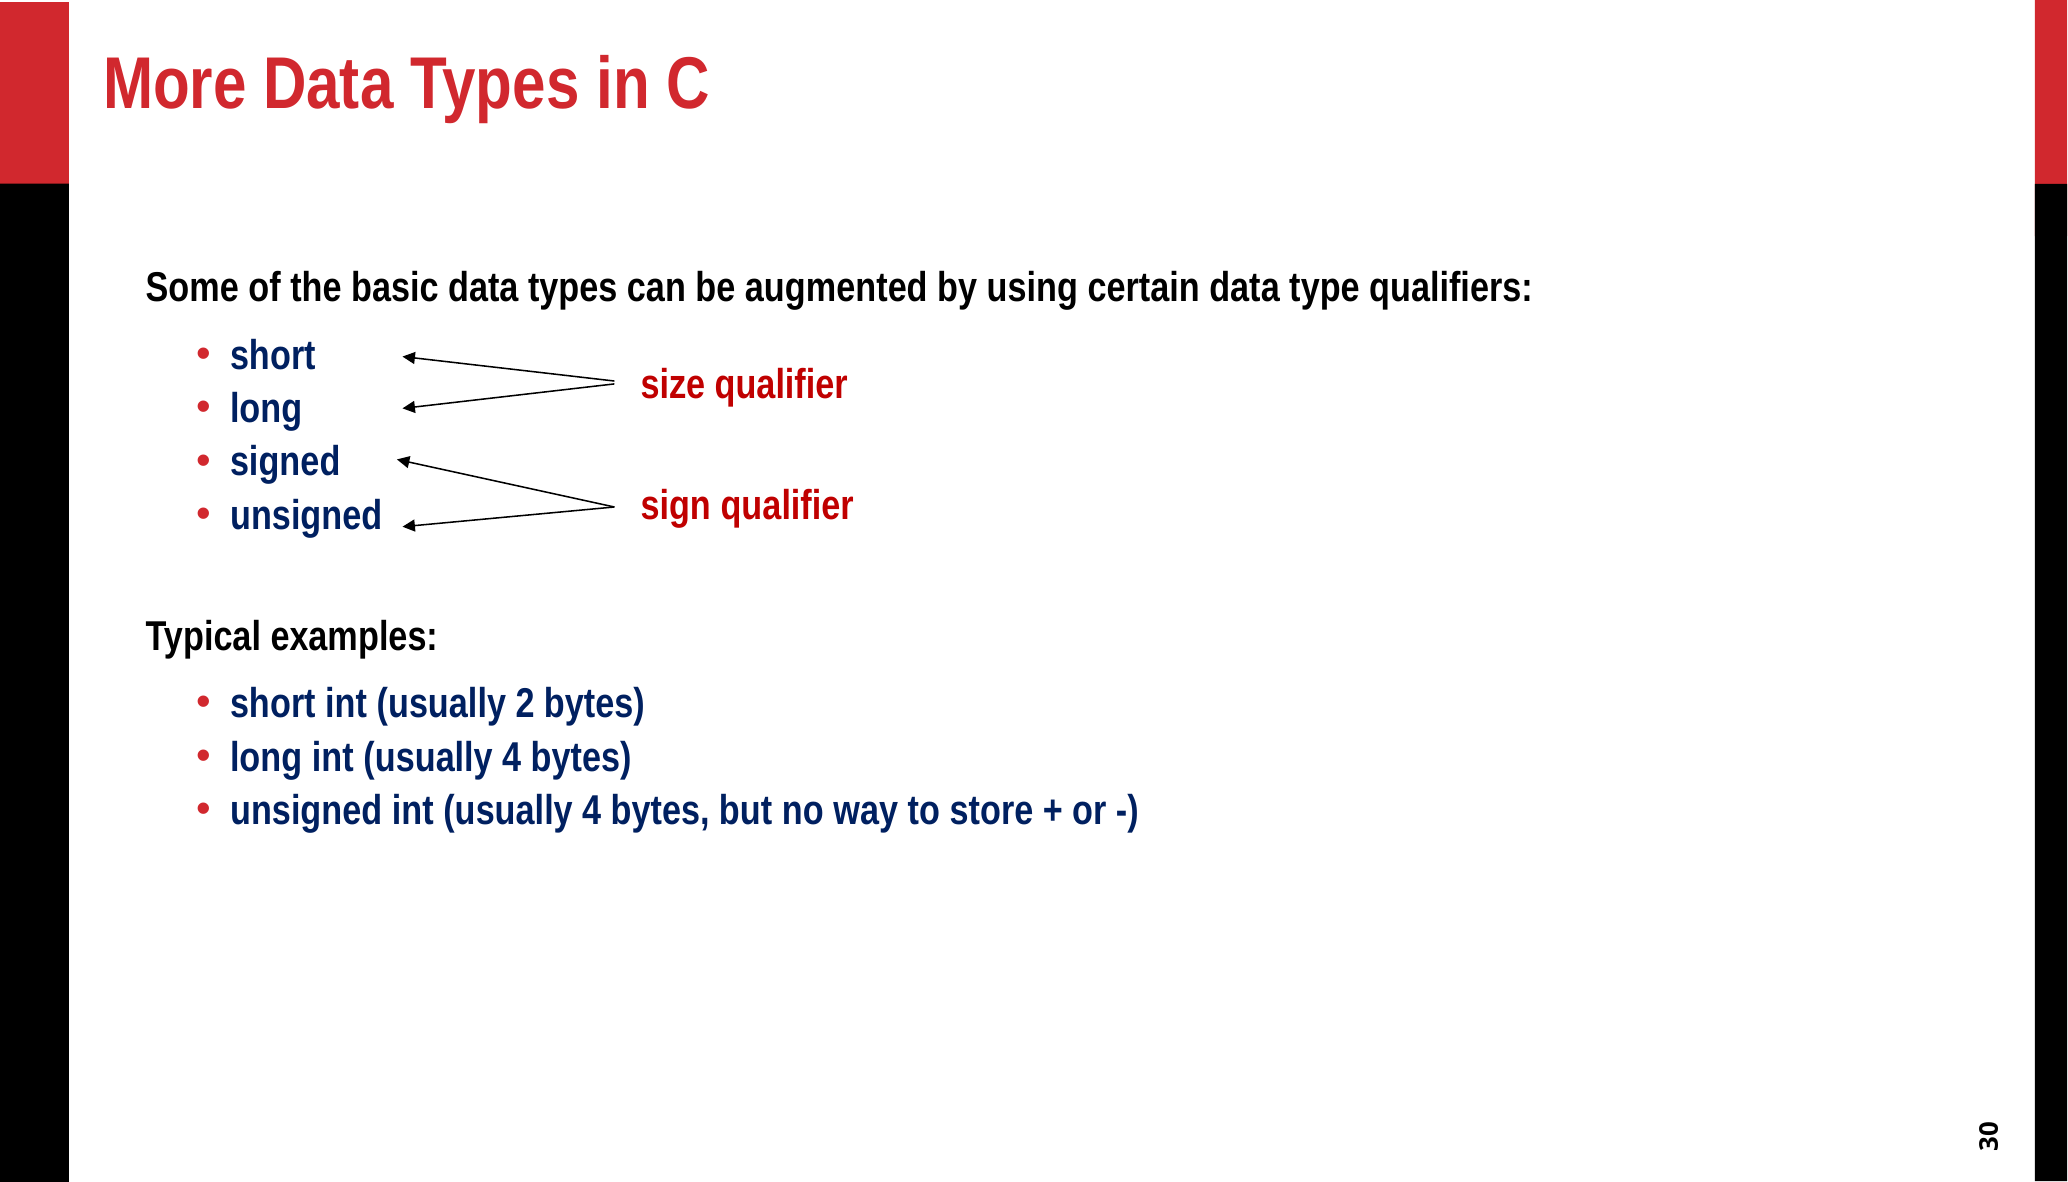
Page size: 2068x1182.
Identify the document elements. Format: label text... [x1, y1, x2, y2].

text_box size qualifier [640, 356, 1206, 407]
text_box sign qualifier [640, 477, 1206, 528]
title More Data Types in C [86, 26, 2016, 132]
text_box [402, 356, 615, 382]
list Some of the basic data types can be augmented by using certain data type qualifiers: short long signed unsigned Typical examples: short int (usually 2 bytes) long int (usually 4 bytes) unsigned int (usually 4 bytes, but no way to store + or -) [128, 257, 1558, 1067]
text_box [402, 383, 615, 409]
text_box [402, 506, 615, 527]
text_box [396, 459, 615, 508]
slide_number ‹#› [1963, 1046, 2016, 1169]
